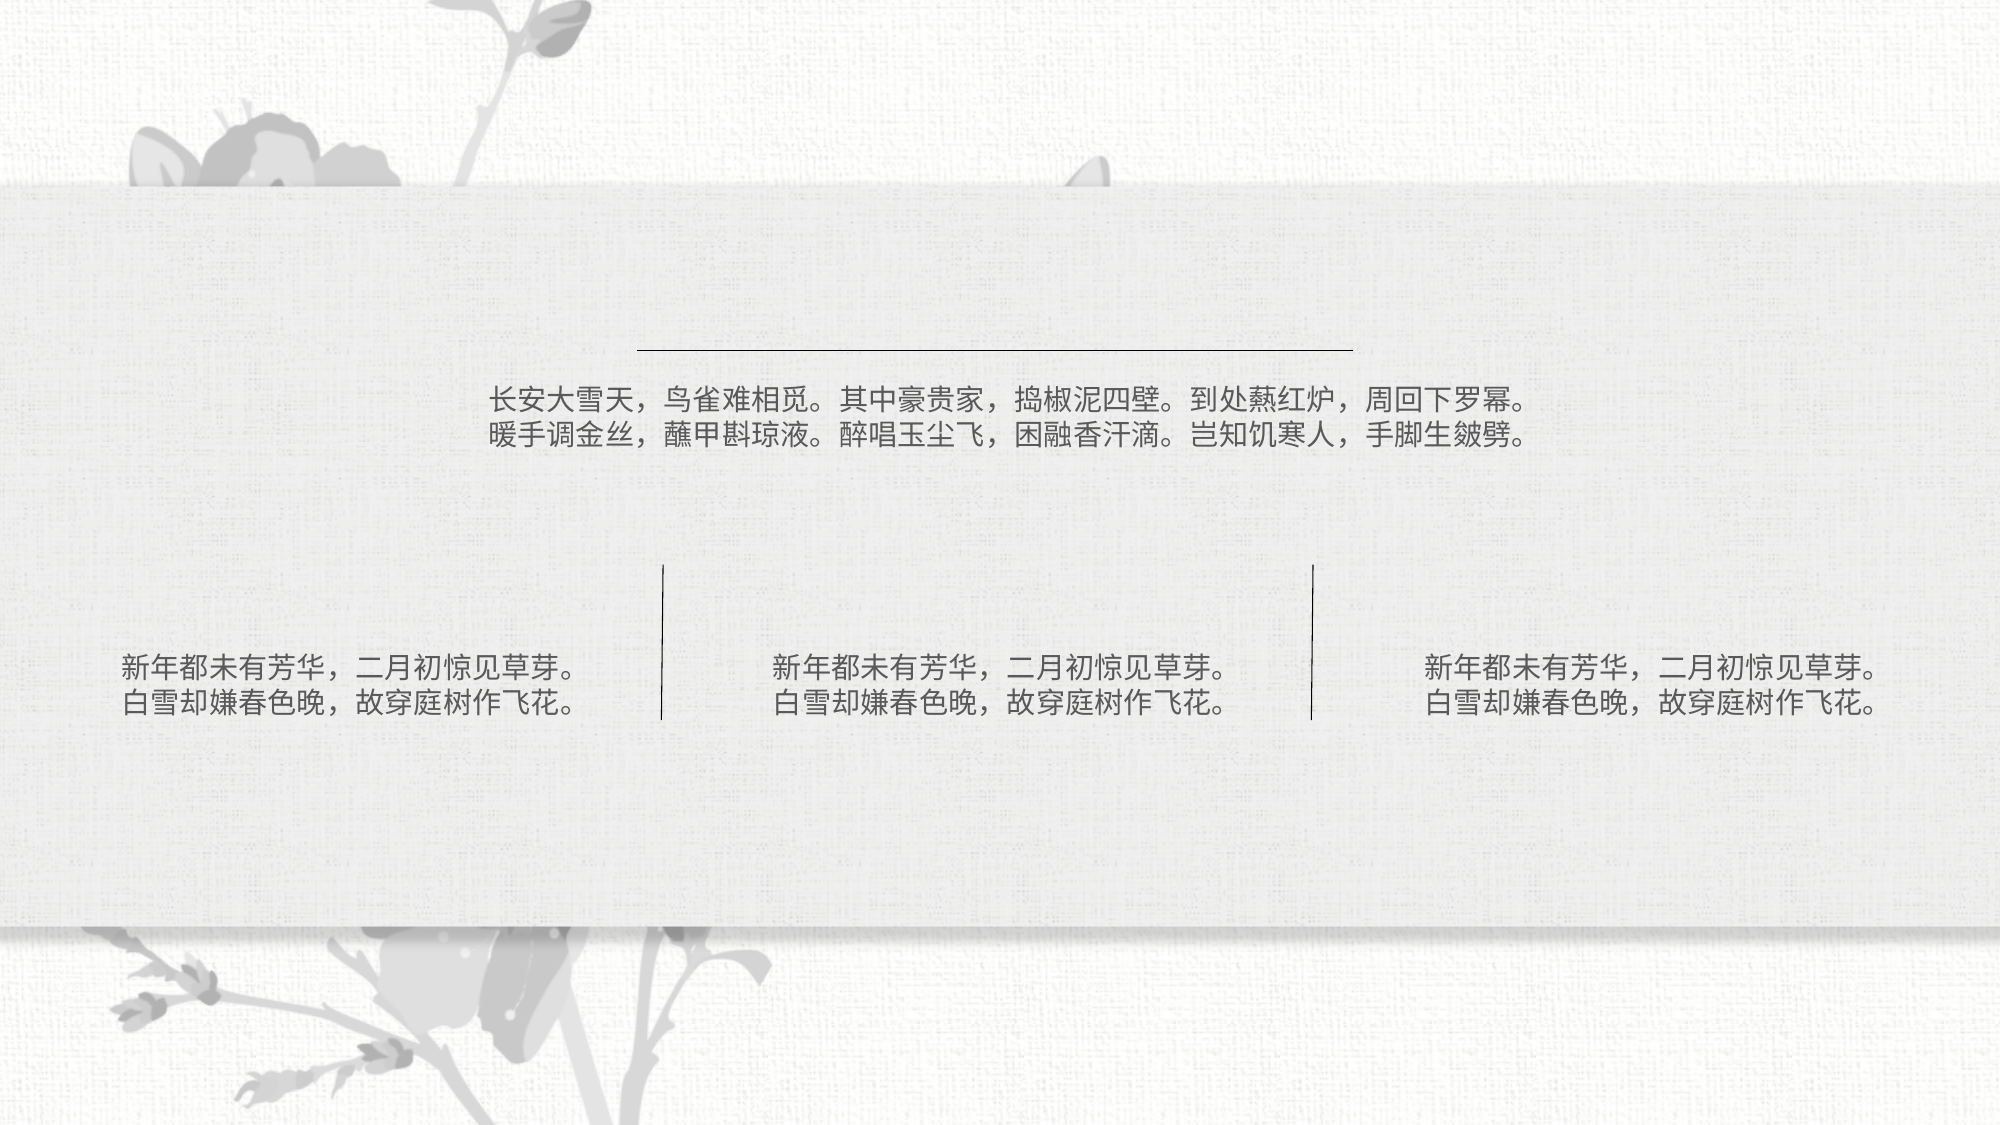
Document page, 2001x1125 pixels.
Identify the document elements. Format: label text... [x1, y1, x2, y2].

picture [0, 0, 624, 1125]
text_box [624, 0, 1364, 1125]
text_box 新年都未有芳华，二月初惊见草芽。 白雪却嫌春色晚，故穿庭树作飞花。 [1409, 642, 1908, 727]
text_box 长安大雪天，鸟雀难相觅。其中豪贵家，捣椒泥四壁。到处爇红炉，周回下罗幂。 暖手调金丝，蘸甲斟琼液。醉唱玉尘飞，困融香汗滴。岂知饥寒人，手脚生皴劈。 [1364, 374, 1578, 459]
